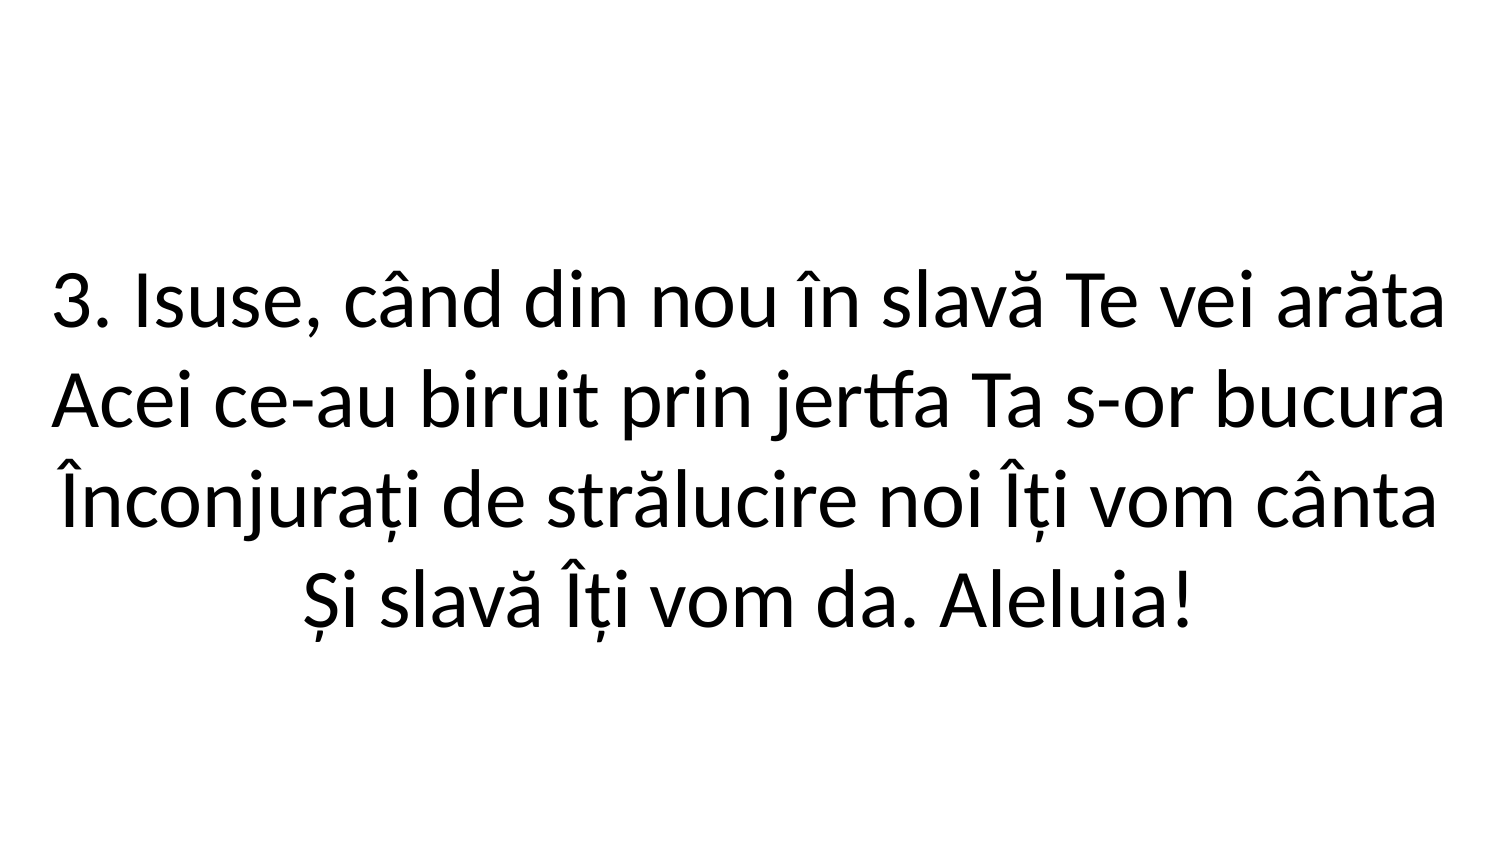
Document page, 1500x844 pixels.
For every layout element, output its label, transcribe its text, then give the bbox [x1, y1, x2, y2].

text_box 3. Isuse, când din nou în slavă Te vei arăta Acei ce-au biruit prin jertfa Ta s-or bucura Înconjurați de strălucire noi Îți vom cânta Și slavă Îți vom da. Aleluia! [36, 192, 1464, 652]
